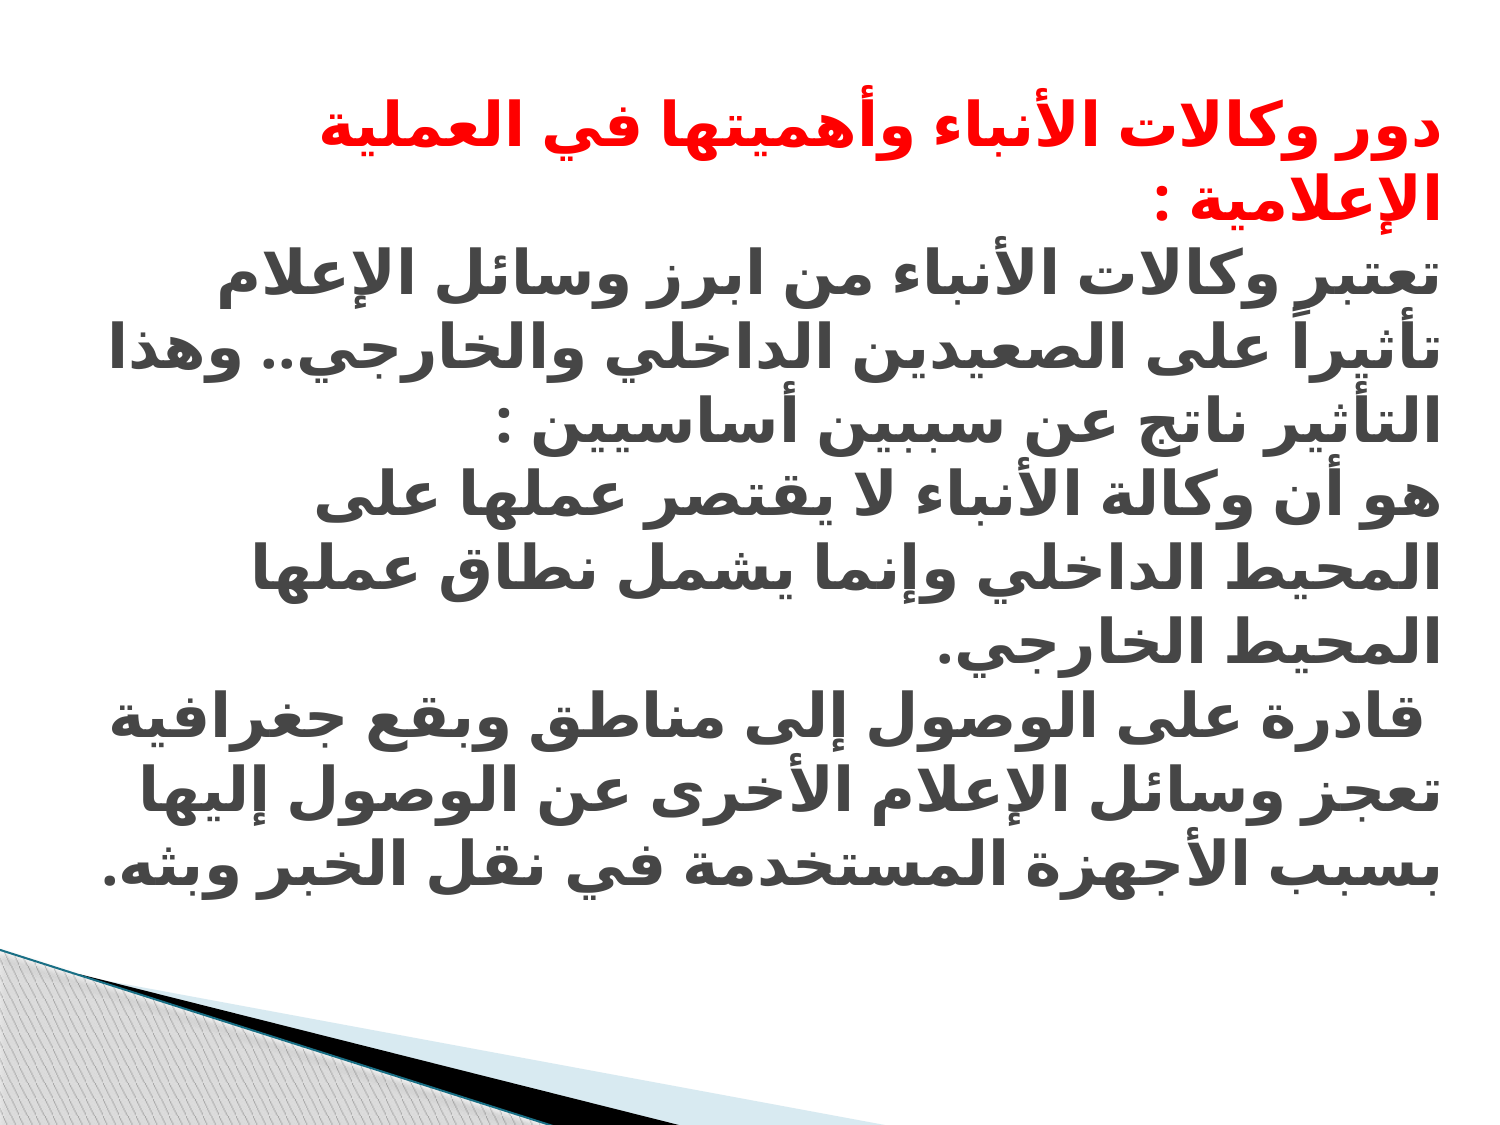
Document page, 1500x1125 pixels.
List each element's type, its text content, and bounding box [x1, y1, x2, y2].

title دور وكالات الأنباء وأهميتها في العملية الإعلامية : تعتبر وكالات الأنباء من ابرز وسائل الإعلام تأثيراً على الصعيدين الداخلي والخارجي.. وهذا التأثير ناتج عن سببين أساسيين : هو أن وكالة الأنباء لا يقتصر عملها على المحيط الداخلي وإنما يشمل نطاق عملها المحيط الخارجي. قادرة على الوصول إلى مناطق وبقع جغرافية تعجز وسائل الإعلام الأخرى عن الوصول إليها بسبب الأجهزة المستخدمة في نقل الخبر وبثه. [75, 45, 1459, 1012]
